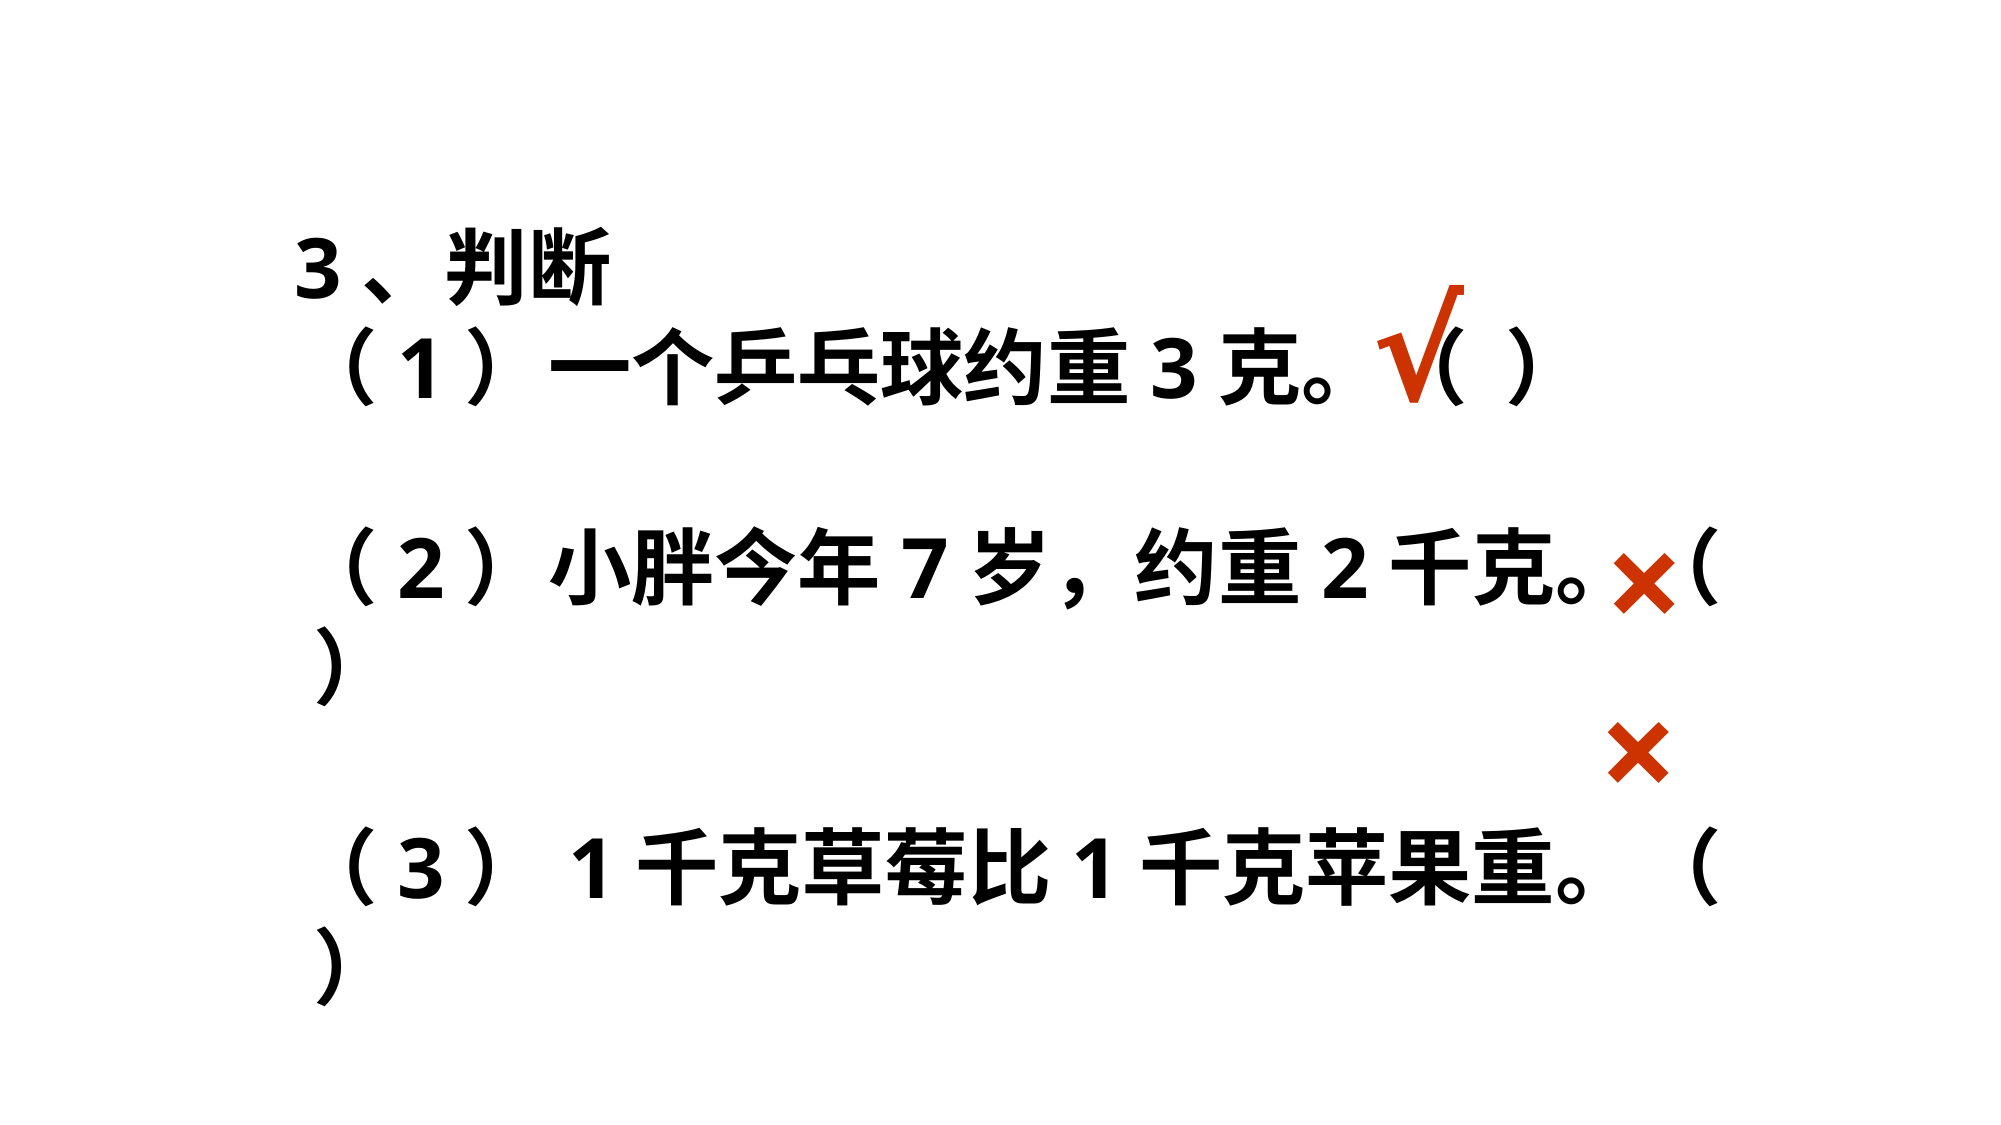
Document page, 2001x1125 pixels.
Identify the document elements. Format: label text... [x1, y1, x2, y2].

text_box × [1584, 657, 1694, 837]
text_box √ [1358, 255, 1480, 436]
text_box 3、判断 （1）一个乒乓球约重3克。（ ） （2）小胖今年7岁，约重2千克。（ ） （3）1千克草莓比1千克苹果重。（ ） [279, 207, 1816, 1023]
text_box × [1554, 487, 1699, 668]
